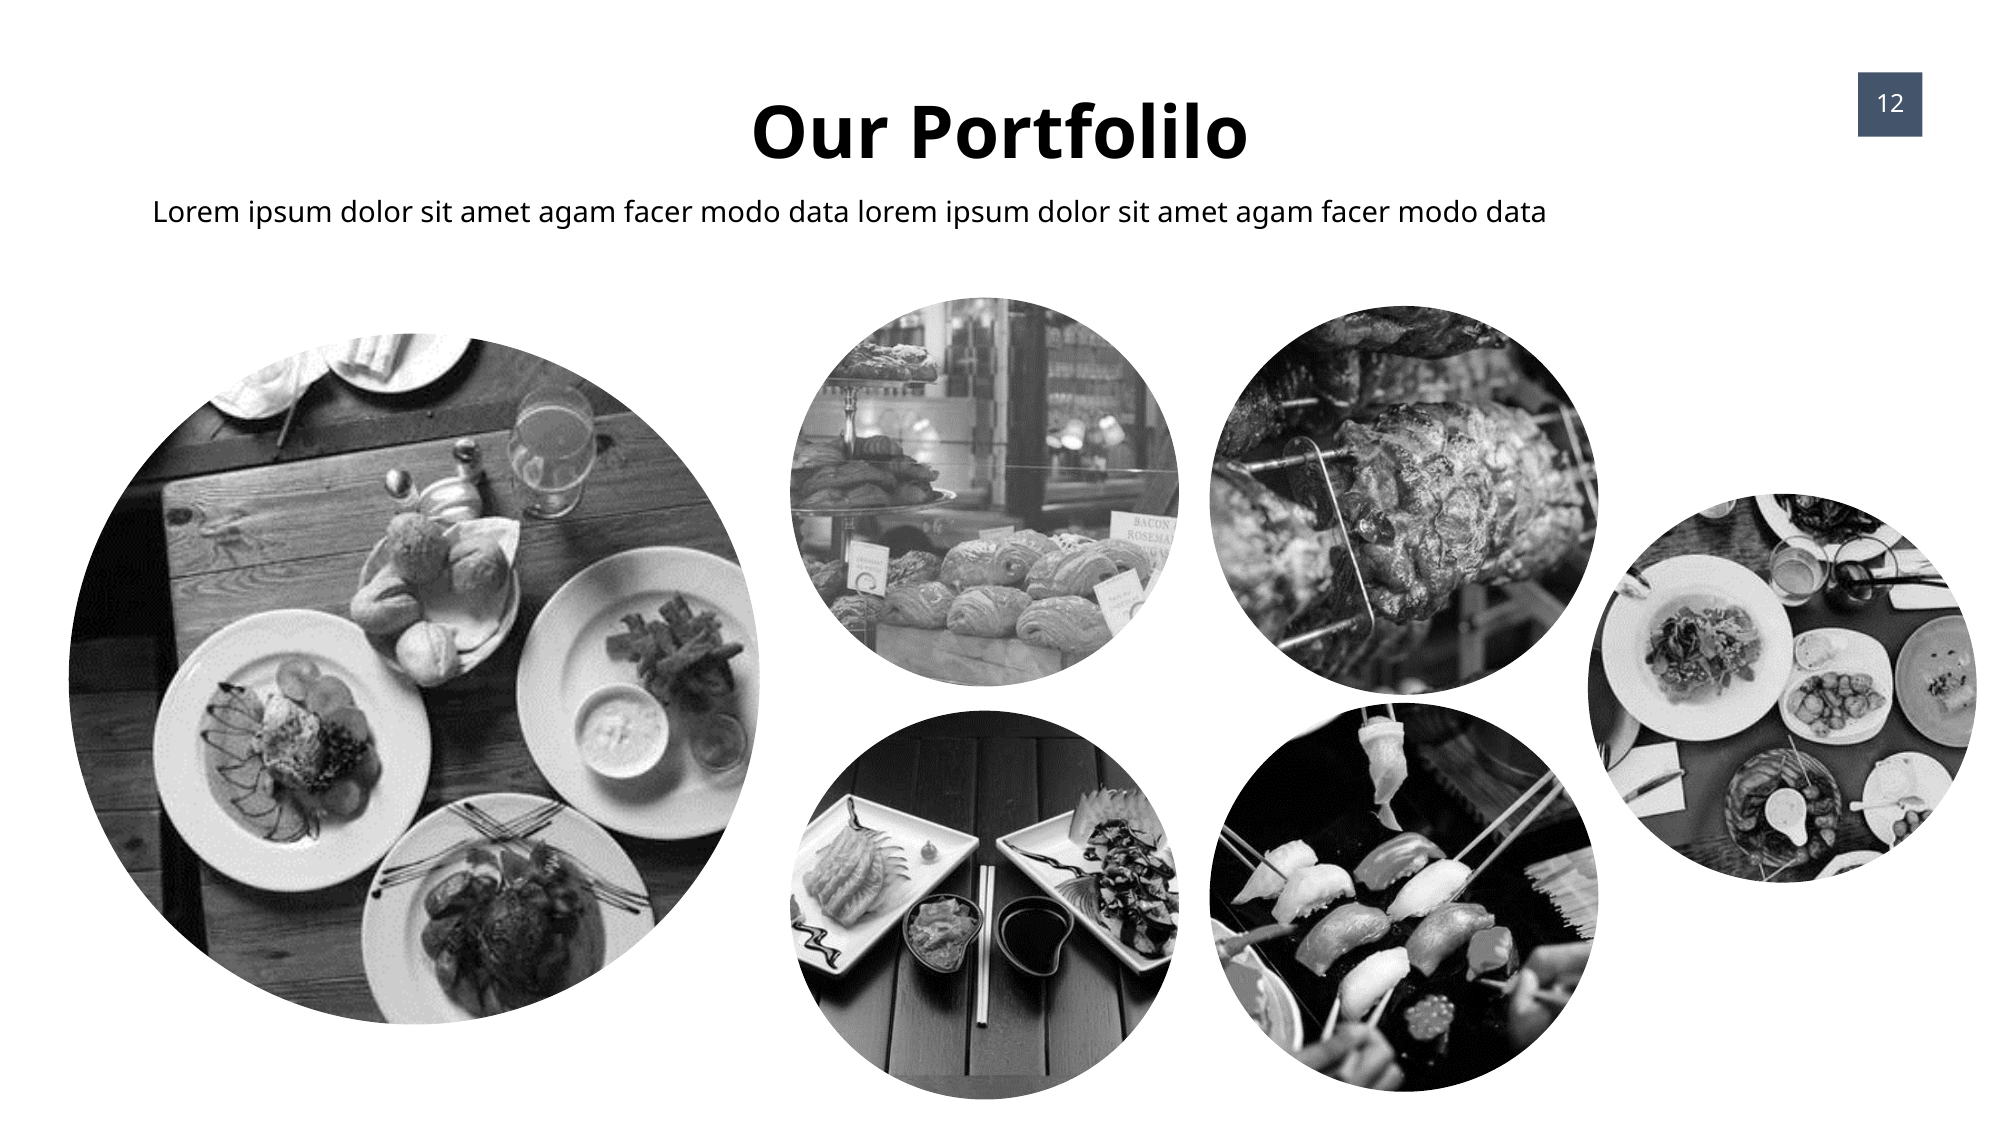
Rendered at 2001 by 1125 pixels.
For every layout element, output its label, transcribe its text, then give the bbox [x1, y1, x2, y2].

slide_number 12 [1863, 78, 1927, 130]
picture [68, 333, 760, 1025]
picture [790, 710, 1180, 1100]
picture [790, 297, 1180, 687]
title Our Portfolilo [137, 78, 1863, 191]
picture [1209, 305, 1977, 1092]
subtitle Lorem ipsum dolor sit amet agam facer modo data lorem ipsum dolor sit amet agam facer modo data [137, 191, 1863, 227]
